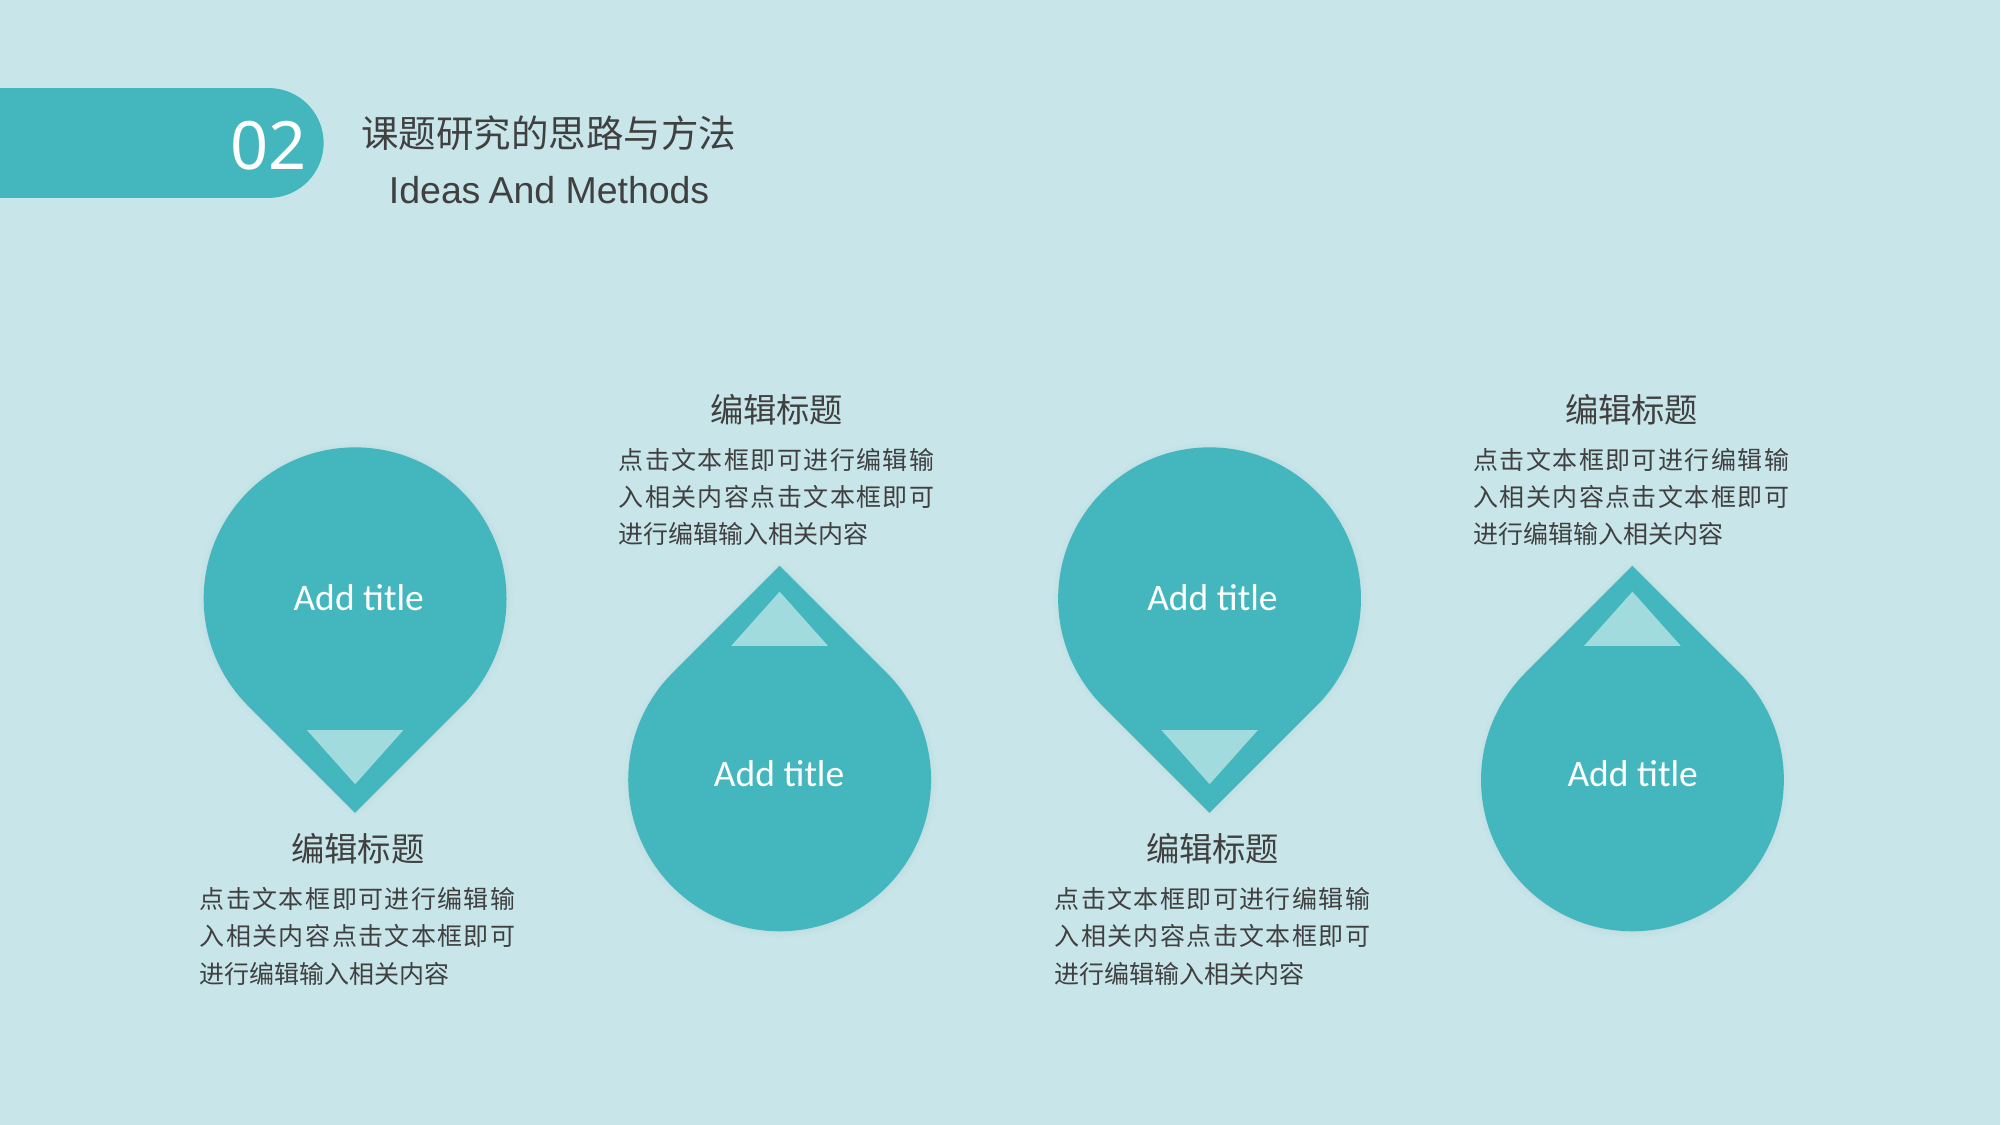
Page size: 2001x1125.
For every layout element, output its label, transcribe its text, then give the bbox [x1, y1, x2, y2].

text_box Ideas And Methods [137, 158, 961, 219]
text_box 课题研究的思路与方法 [346, 57, 752, 158]
text_box 02 [196, 95, 341, 158]
text_box [0, 87, 258, 199]
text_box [185, 381, 1805, 998]
text_box [239, 87, 298, 95]
